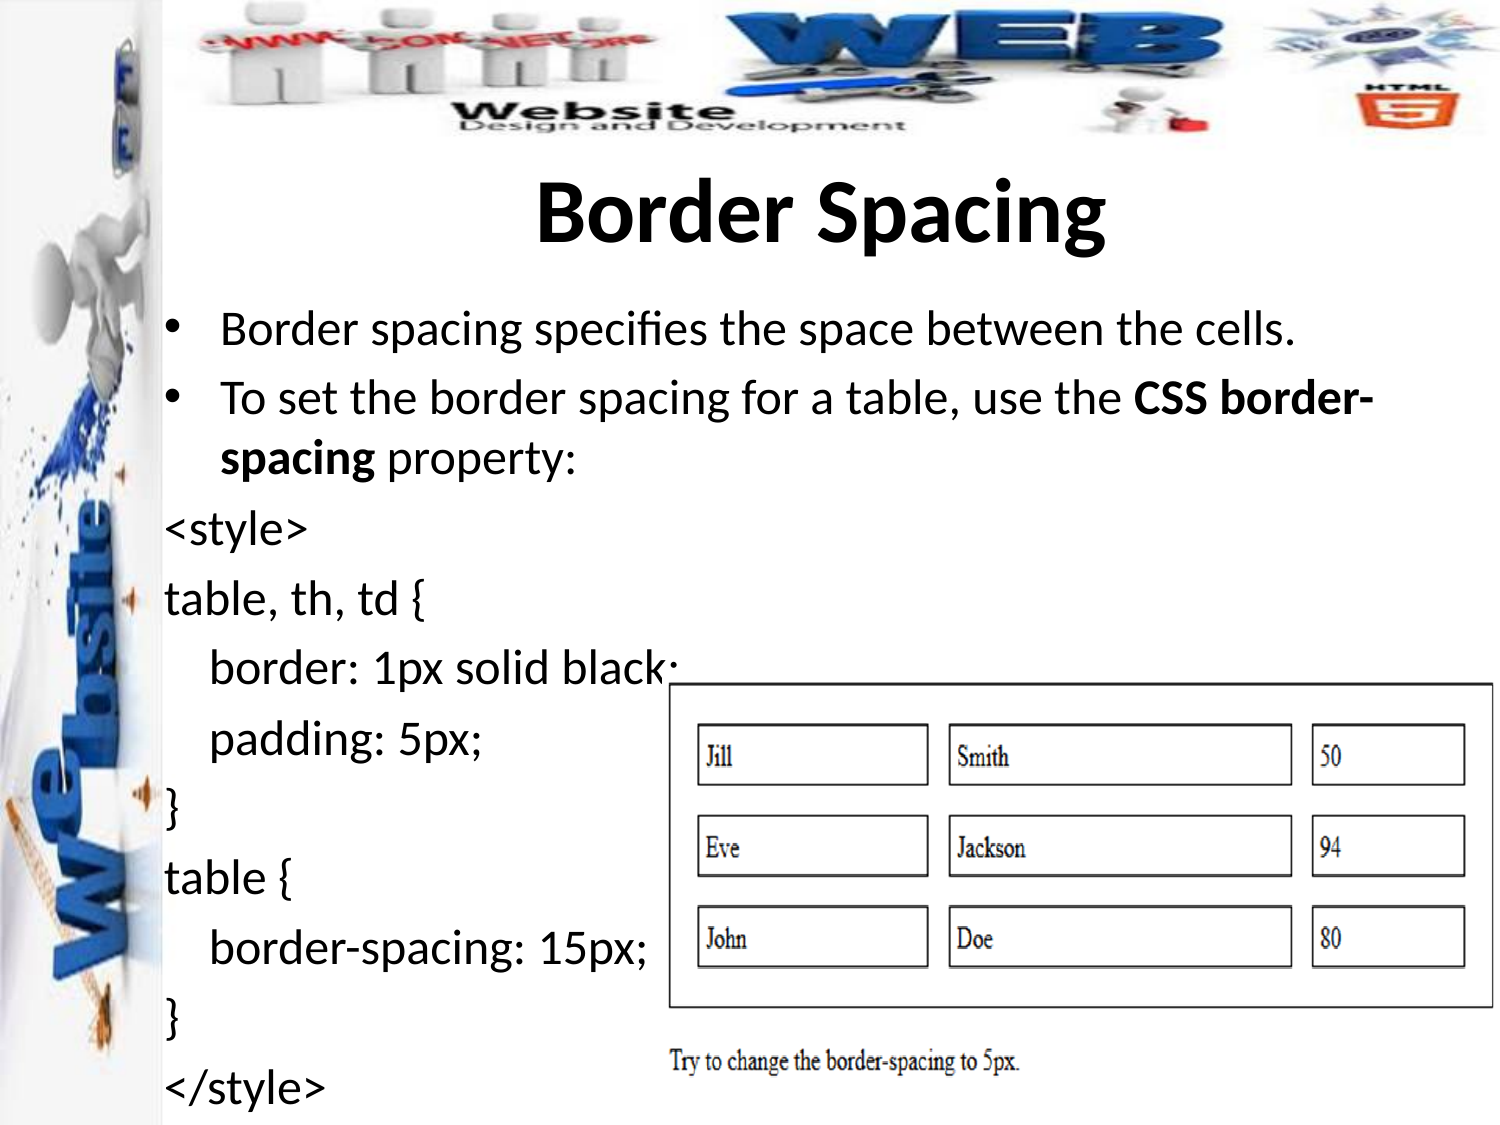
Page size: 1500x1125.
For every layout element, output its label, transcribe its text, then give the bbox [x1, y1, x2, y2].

picture [0, 0, 1500, 1125]
list Border spacing specifies the space between the cells. To set the border spacing for a table, use the CSS border-spacing property: <style> table, th, td { border: 1px solid black; padding: 5px; } table { border-spacing: 15px; } </style> [148, 287, 1499, 1125]
title Border Spacing [146, 112, 1497, 300]
